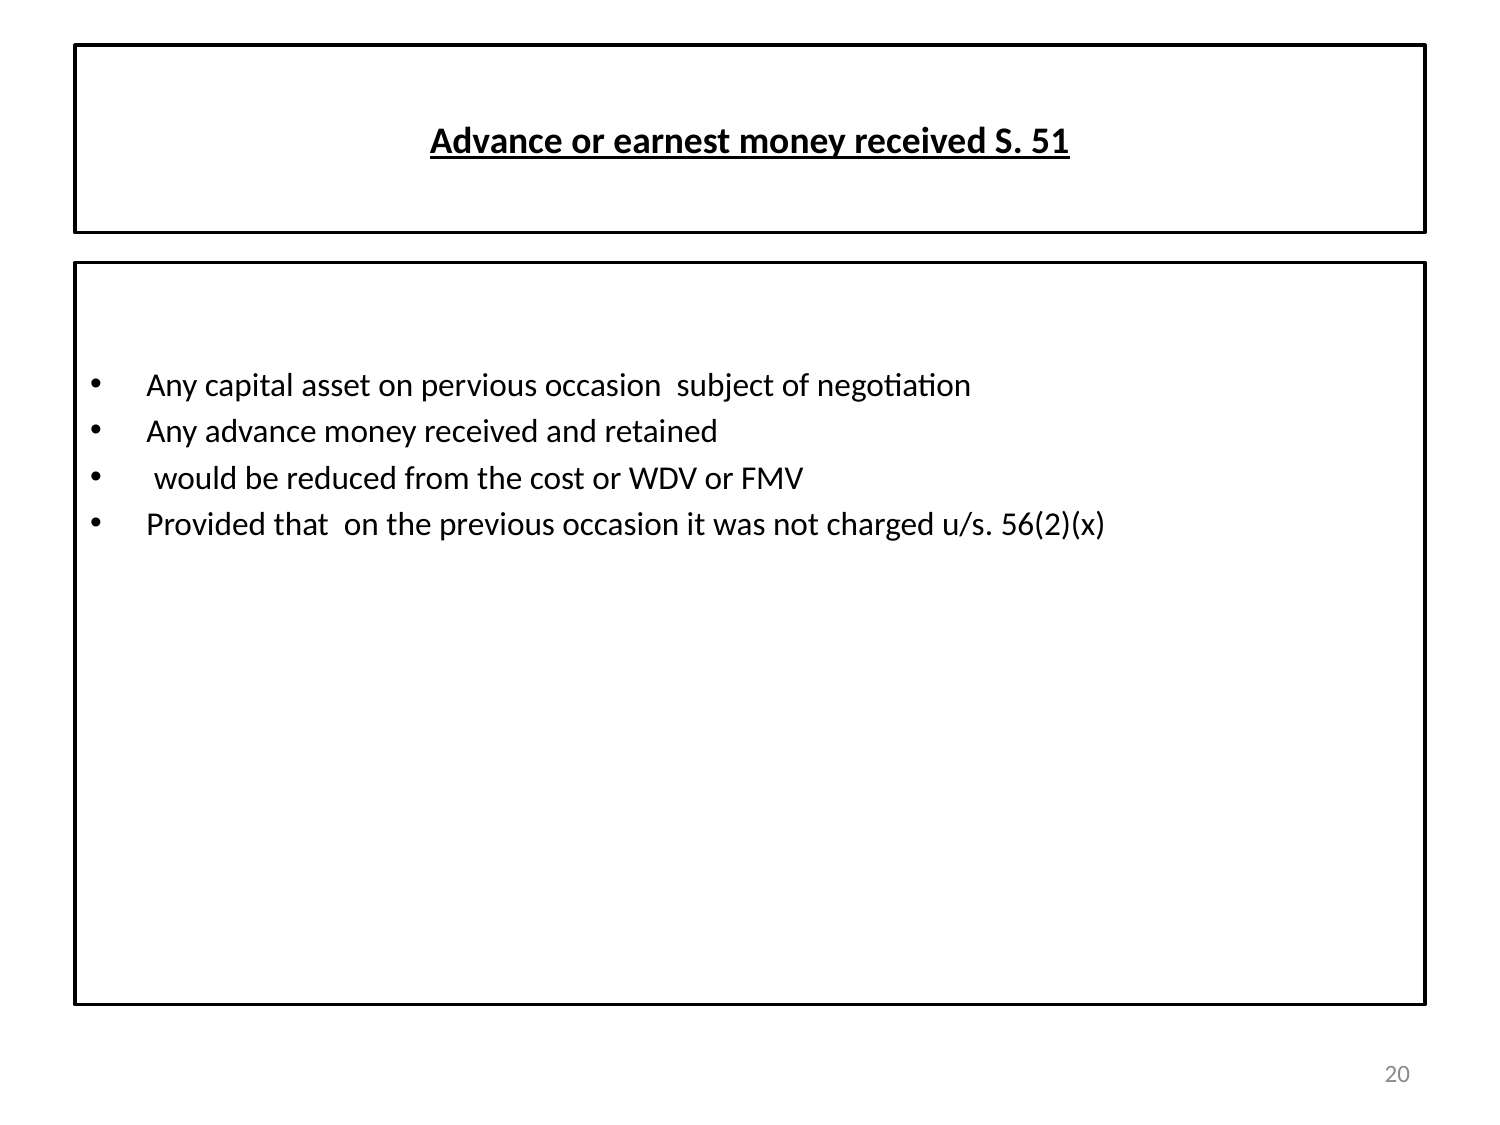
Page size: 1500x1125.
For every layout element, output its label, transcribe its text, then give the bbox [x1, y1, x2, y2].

title Advance or earnest money received S. 51 [75, 45, 1425, 233]
list Any capital asset on pervious occasion subject of negotiation Any advance money received and retained would be reduced from the cost or WDV or FMV Provided that on the previous occasion it was not charged u/s. 56(2)(x) [75, 262, 1425, 1005]
slide_number 20 [1074, 1042, 1425, 1103]
